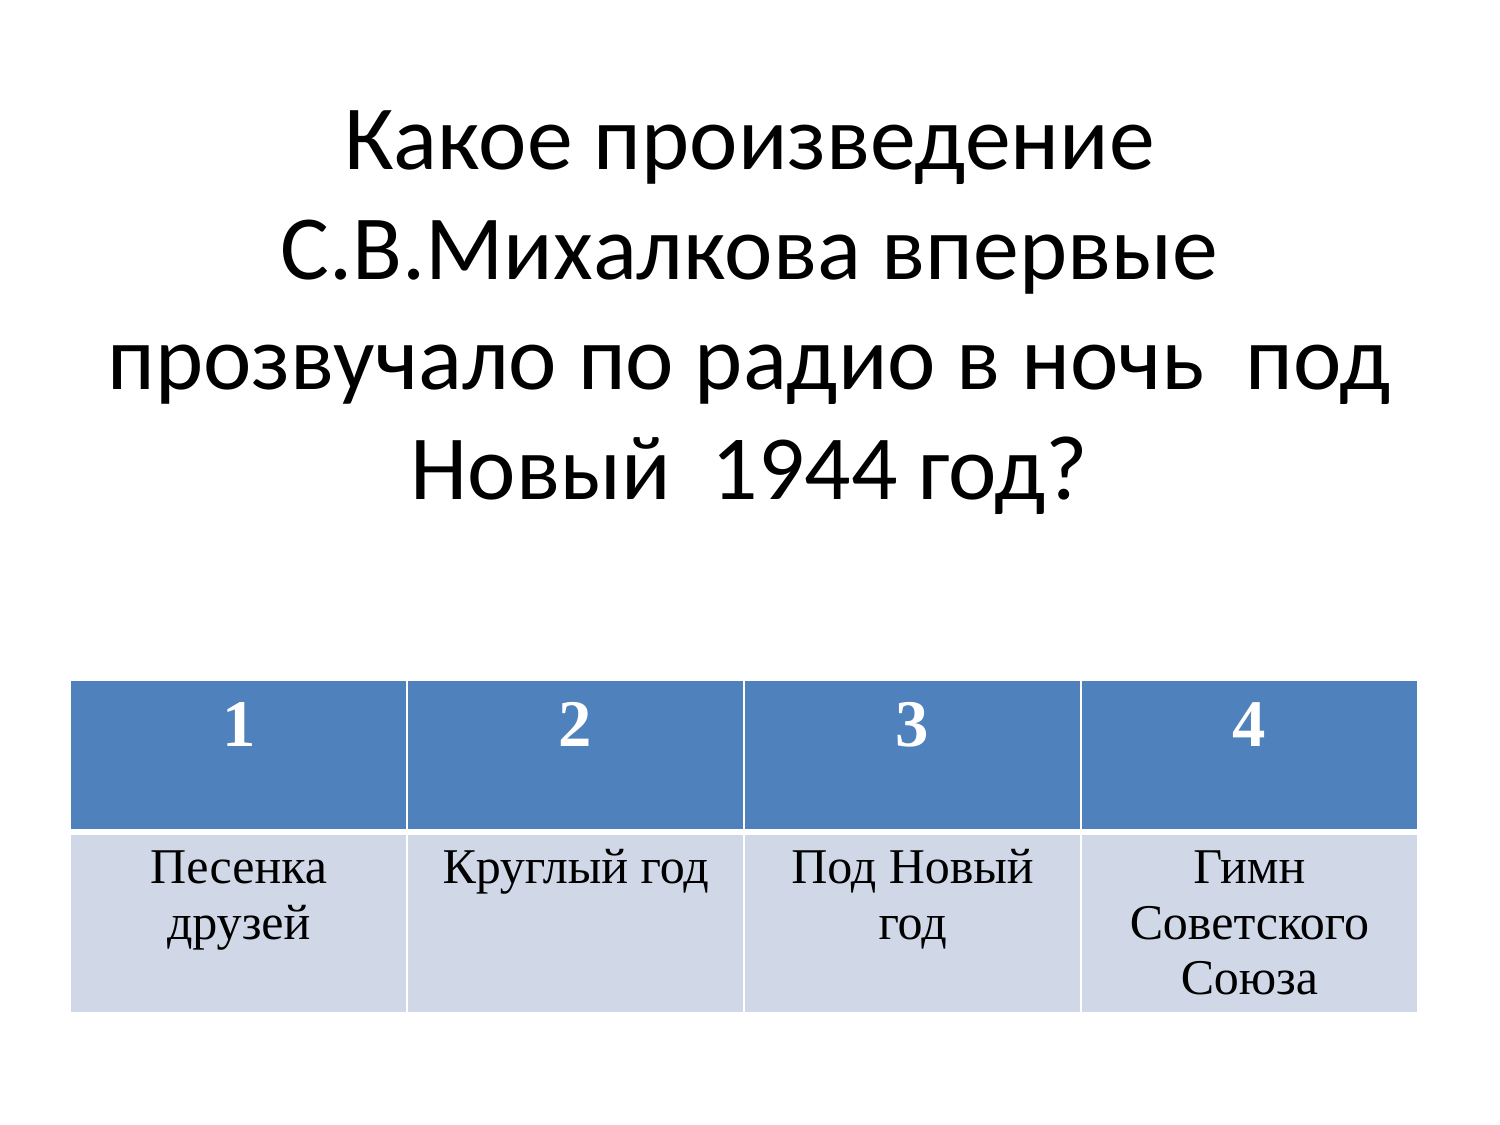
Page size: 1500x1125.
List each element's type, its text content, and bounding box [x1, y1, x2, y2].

table_header 3 [745, 681, 1080, 829]
table_header 4 [1082, 681, 1417, 829]
title Какое произведение С.В.Михалкова впервые прозвучало по радио в ночь под Новый 1944 год? [75, 45, 1425, 551]
table_header 1 [71, 681, 406, 829]
table_cell Круглый год [408, 835, 743, 1012]
table_header 2 [408, 681, 743, 829]
table_cell Гимн Советского Союза [1082, 835, 1417, 1012]
table_cell Песенка друзей [71, 835, 406, 1012]
table_cell Под Новый год [745, 835, 1080, 1012]
